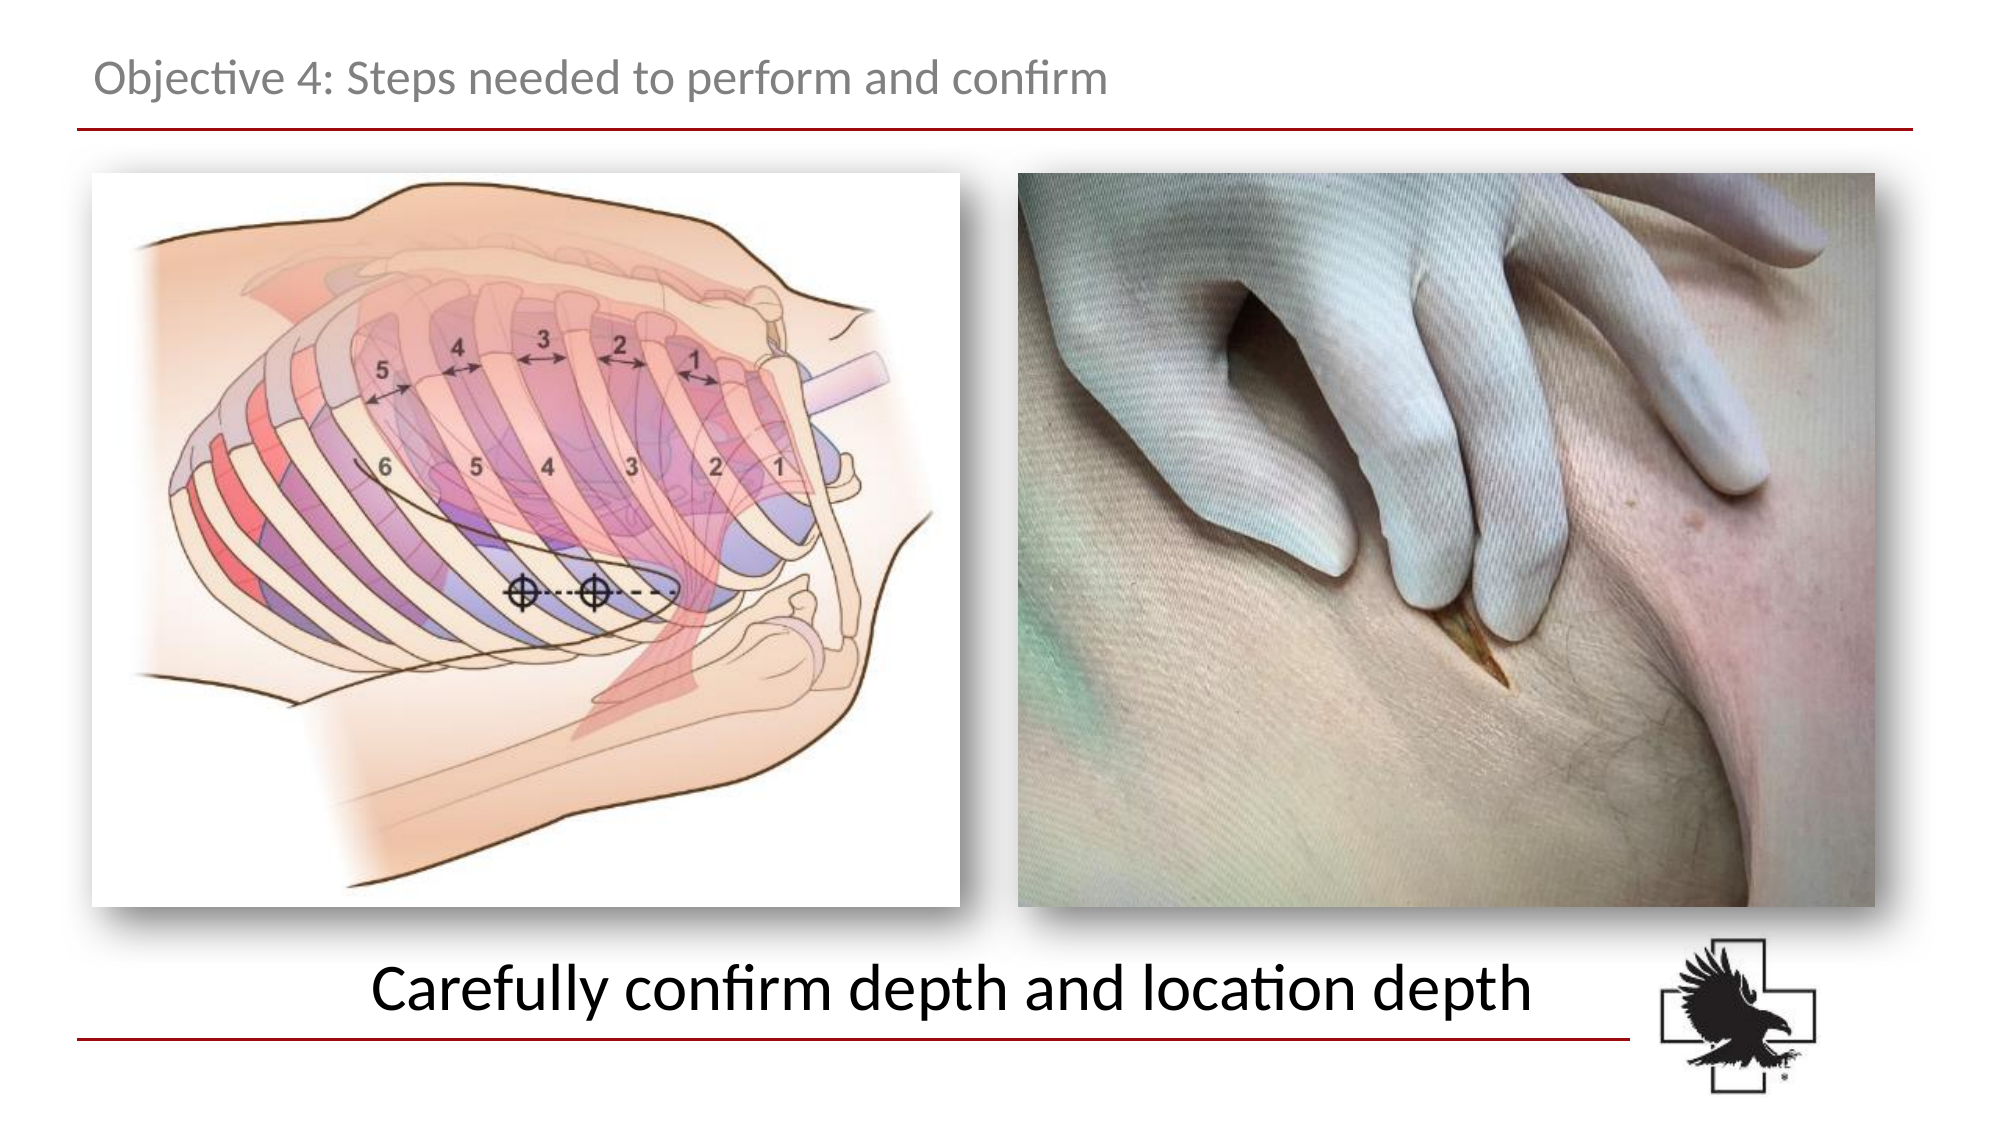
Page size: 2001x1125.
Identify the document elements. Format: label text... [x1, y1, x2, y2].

picture [92, 173, 960, 907]
picture [1018, 173, 1875, 907]
picture [1658, 934, 1821, 1098]
text_box Objective 4: Steps needed to perform and confirm [78, 36, 1146, 112]
text_box Carefully confirm depth and location depth [356, 935, 1564, 1031]
